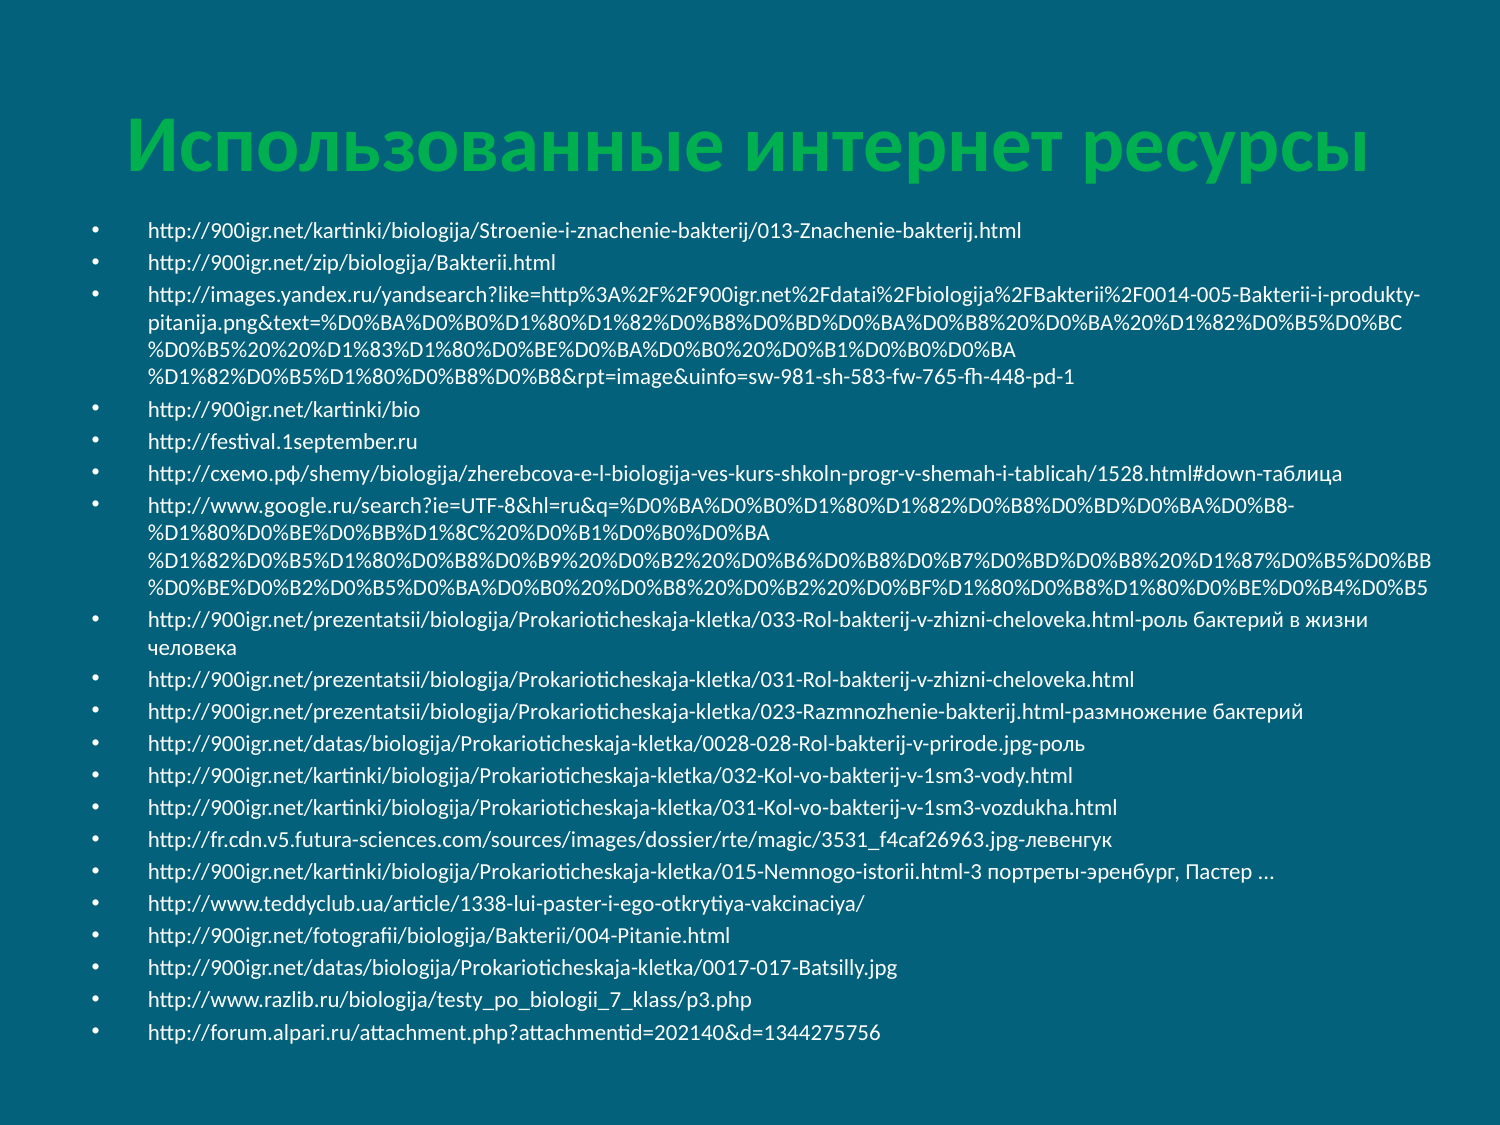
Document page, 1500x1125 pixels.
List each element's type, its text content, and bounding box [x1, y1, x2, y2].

list http://900igr.net/kartinki/biologija/Stroenie-i-znachenie-bakterij/013-Znachenie-bakterij.html http://900igr.net/zip/biologija/Bakterii.html http://images.yandex.ru/yandsearch?like=http%3A%2F%2F900igr.net%2Fdatai%2Fbiologija%2FBakterii%2F0014-005-Bakterii-i-produkty-pitanija.png&text=%D0%BA%D0%B0%D1%80%D1%82%D0%B8%D0%BD%D0%BA%D0%B8%20%D0%BA%20%D1%82%D0%B5%D0%BC%D0%B5%20%20%D1%83%D1%80%D0%BE%D0%BA%D0%B0%20%D0%B1%D0%B0%D0%BA%D1%82%D0%B5%D1%80%D0%B8%D0%B8&rpt=image&uinfo=sw-981-sh-583-fw-765-fh-448-pd-1 http://900igr.net/kartinki/bio http://festival.1september.ru http://схемо.рф/shemy/biologija/zherebcova-e-l-biologija-ves-kurs-shkoln-progr-v-shemah-i-tablicah/1528.html#down-таблица http://www.google.ru/search?ie=UTF-8&hl=ru&q=%D0%BA%D0%B0%D1%80%D1%82%D0%B8%D0%BD%D0%BA%D0%B8-%D1%80%D0%BE%D0%BB%D1%8C%20%D0%B1%D0%B0%D0%BA%D1%82%D0%B5%D1%80%D0%B8%D0%B9%20%D0%B2%20%D0%B6%D0%B8%D0%B7%D0%BD%D0%B8%20%D1%87%D0%B5%D0%BB%D0%BE%D0%B2%D0%B5%D0%BA%D0%B0%20%D0%B8%20%D0%B2%20%D0%BF%D1%80%D0%B8%D1%80%D0%BE%D0%B4%D0%B5 http://900igr.net/prezentatsii/biologija/Prokarioticheskaja-kletka/033-Rol-bakterij-v-zhizni-cheloveka.html-роль бактерий в жизни человека http://900igr.net/prezentatsii/biologija/Prokarioticheskaja-kletka/031-Rol-bakterij-v-zhizni-cheloveka.html http://900igr.net/prezentatsii/biologija/Prokarioticheskaja-kletka/023-Razmnozhenie-bakterij.html-размножение бактерий http://900igr.net/datas/biologija/Prokarioticheskaja-kletka/0028-028-Rol-bakterij-v-prirode.jpg-роль http://900igr.net/kartinki/biologija/Prokarioticheskaja-kletka/032-Kol-vo-bakterij-v-1sm3-vody.html http://900igr.net/kartinki/biologija/Prokarioticheskaja-kletka/031-Kol-vo-bakterij-v-1sm3-vozdukha.html http://fr.cdn.v5.futura-sciences.com/sources/images/dossier/rte/magic/3531_f4caf26963.jpg-левенгук http://900igr.net/kartinki/biologija/Prokarioticheskaja-kletka/015-Nemnogo-istorii.html-3 портреты-эренбург, Пастер ... http://www.teddyclub.ua/article/1338-lui-paster-i-ego-otkrytiya-vakcinaciya/ http://900igr.net/fotografii/biologija/Bakterii/004-Pitanie.html http://900igr.net/datas/biologija/Prokarioticheskaja-kletka/0017-017-Batsilly.jpg http://www.razlib.ru/biologija/testy_po_biologii_7_klass/p3.php http://forum.alpari.ru/attachment.php?attachmentid=202140&d=1344275756 [76, 208, 1461, 1040]
title Использованные интернет ресурсы [75, 45, 1425, 233]
